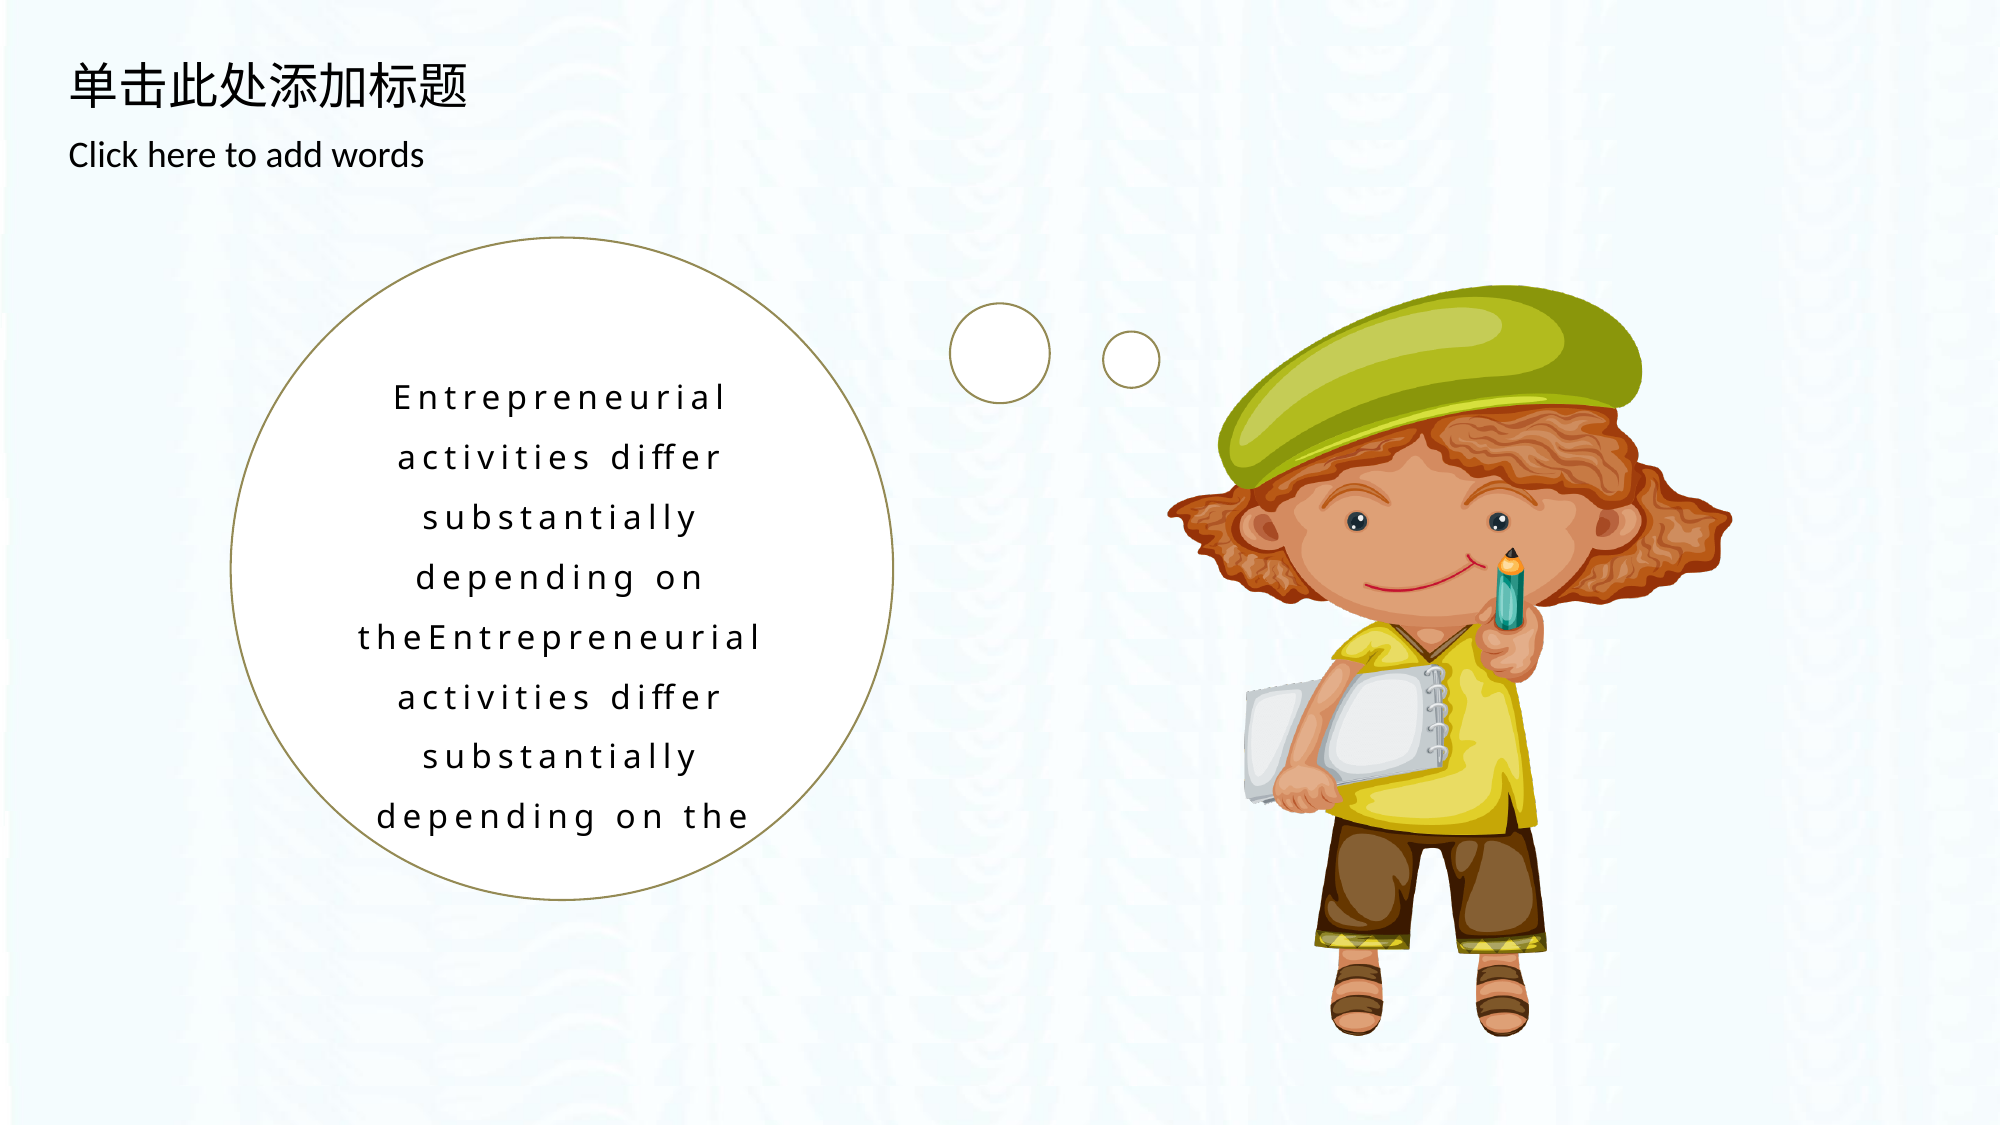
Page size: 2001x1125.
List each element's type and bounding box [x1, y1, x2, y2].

picture [1006, 230, 1880, 1105]
text_box [0, 0, 2000, 1125]
